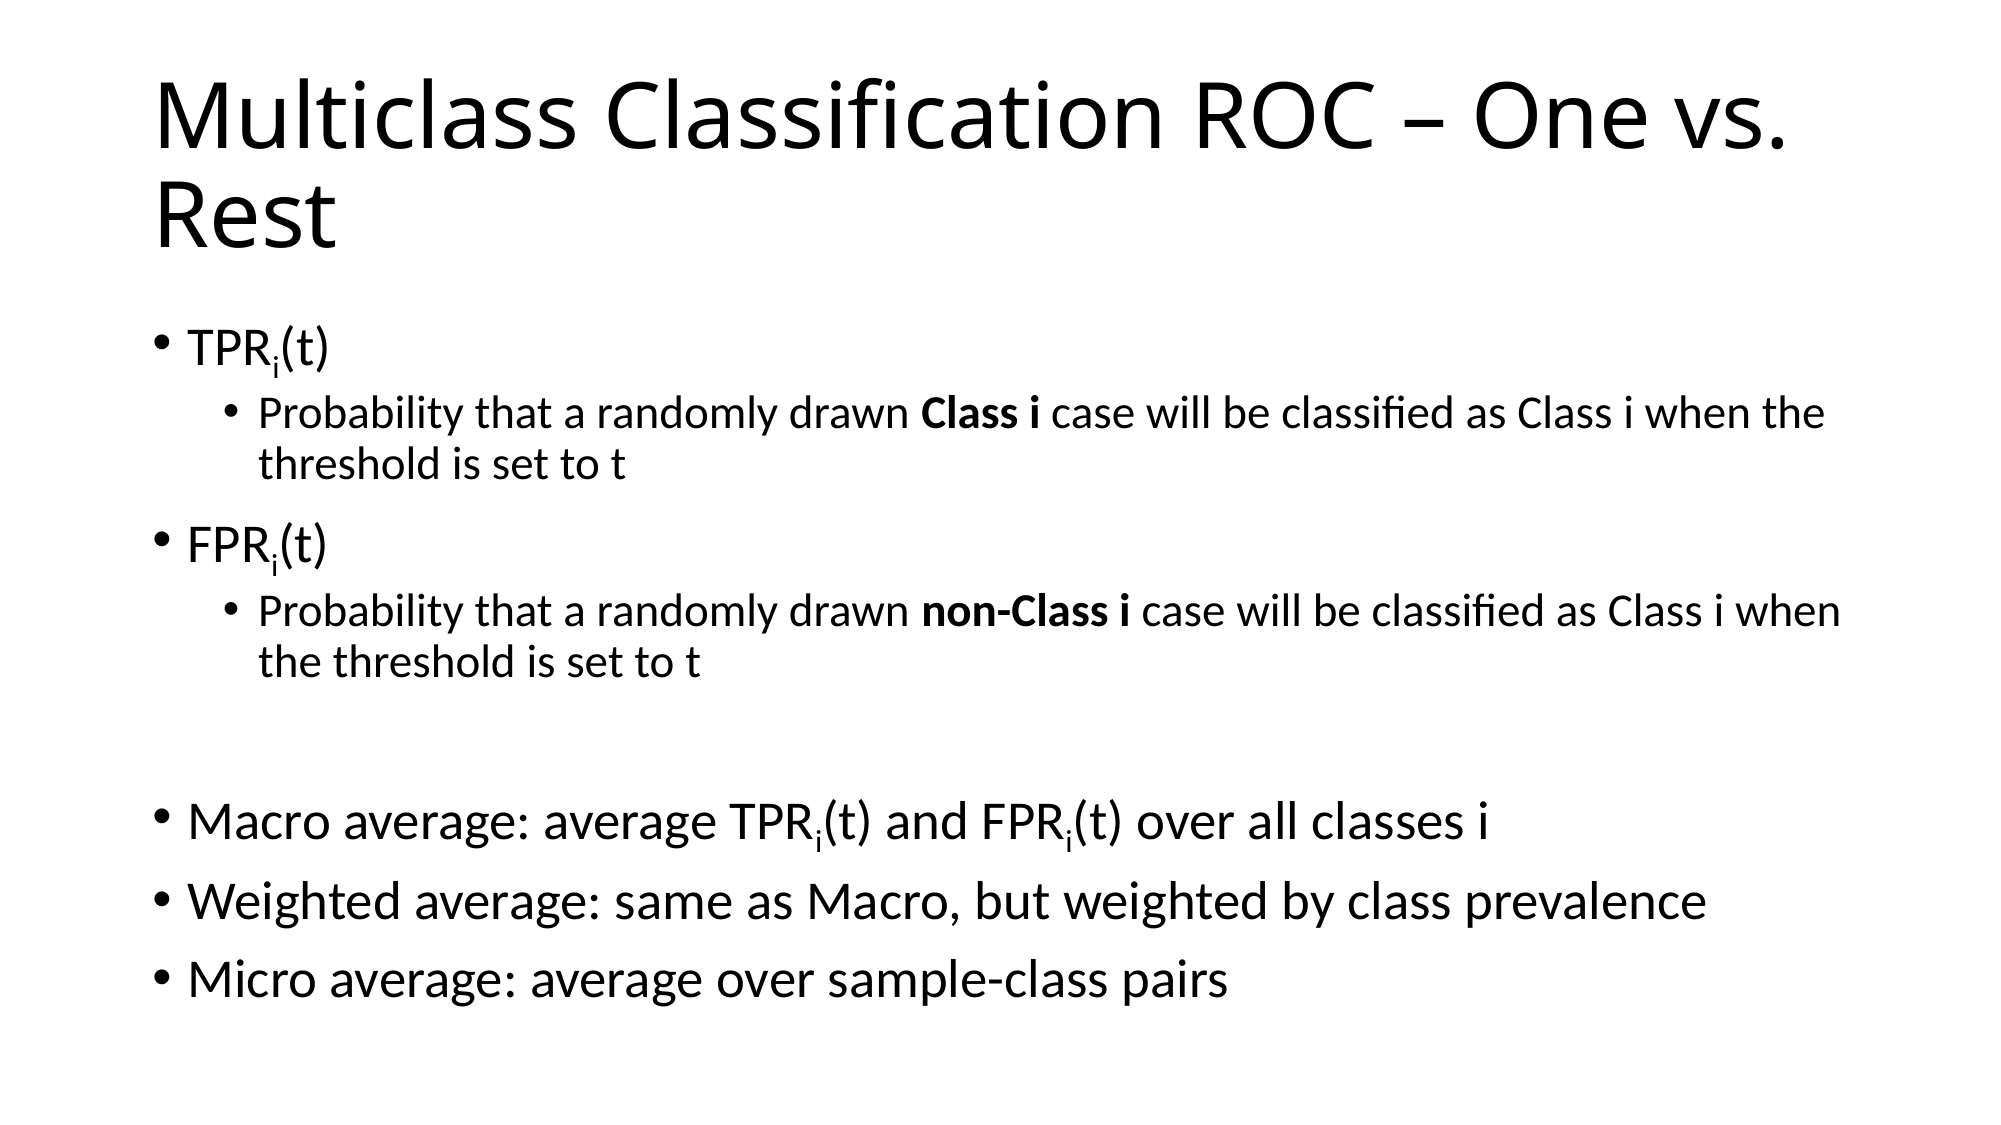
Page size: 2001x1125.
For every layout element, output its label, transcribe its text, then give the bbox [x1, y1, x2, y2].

title Multiclass Classification ROC – One vs. Rest [137, 59, 1863, 278]
list TPRi(t) Probability that a randomly drawn Class i case will be classified as Class i when the threshold is set to t FPRi(t) Probability that a randomly drawn non-Class i case will be classified as Class i when the threshold is set to t Macro average: average TPRi(t) and FPRi(t) over all classes i Weighted average: same as Macro, but weighted by class prevalence Micro average: average over sample-class pairs [137, 303, 1863, 1018]
